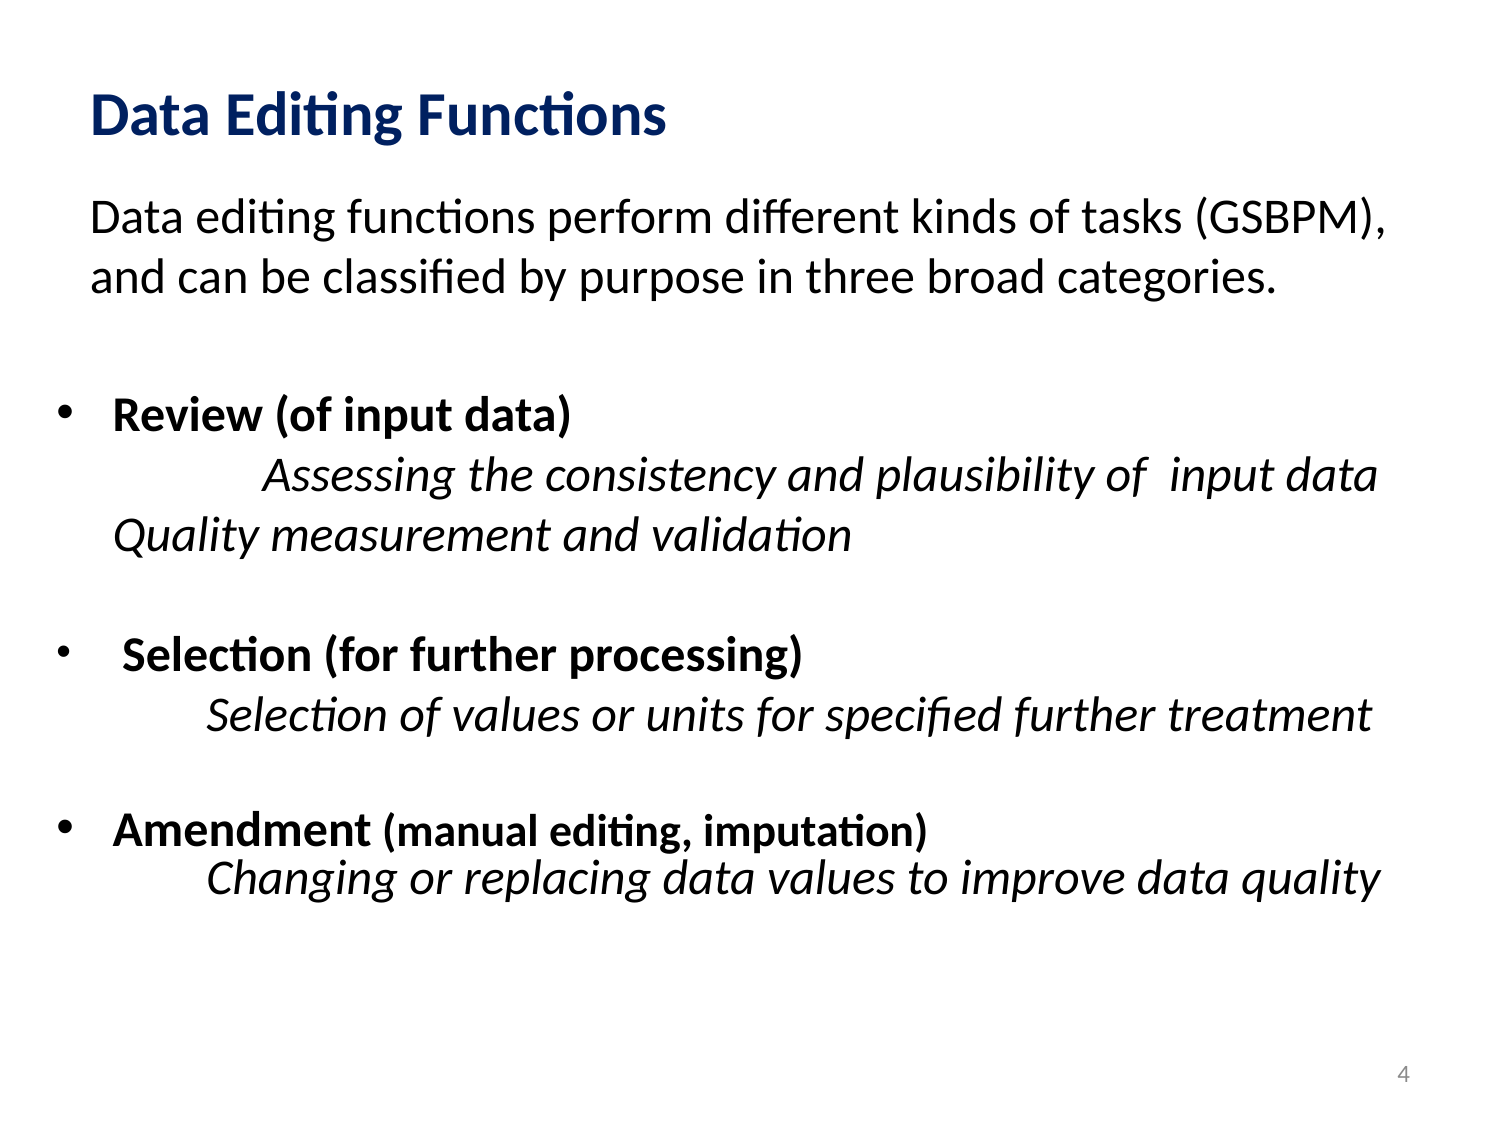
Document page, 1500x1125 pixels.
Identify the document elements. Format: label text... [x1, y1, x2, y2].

title Data Editing Functions [75, 45, 1425, 177]
slide_number 4 [1074, 1042, 1425, 1103]
text_box Data editing functions perform different kinds of tasks (GSBPM), and can be classified by purpose in three broad categories. [75, 176, 1412, 312]
list Review (of input data) Assessing the consistency and plausibility of input data Quality measurement and validation Selection (for further processing) Selection of values or units for specified further treatment Amendment (manual editing, imputation) Changing or replacing data values to improve data quality [41, 373, 1483, 941]
